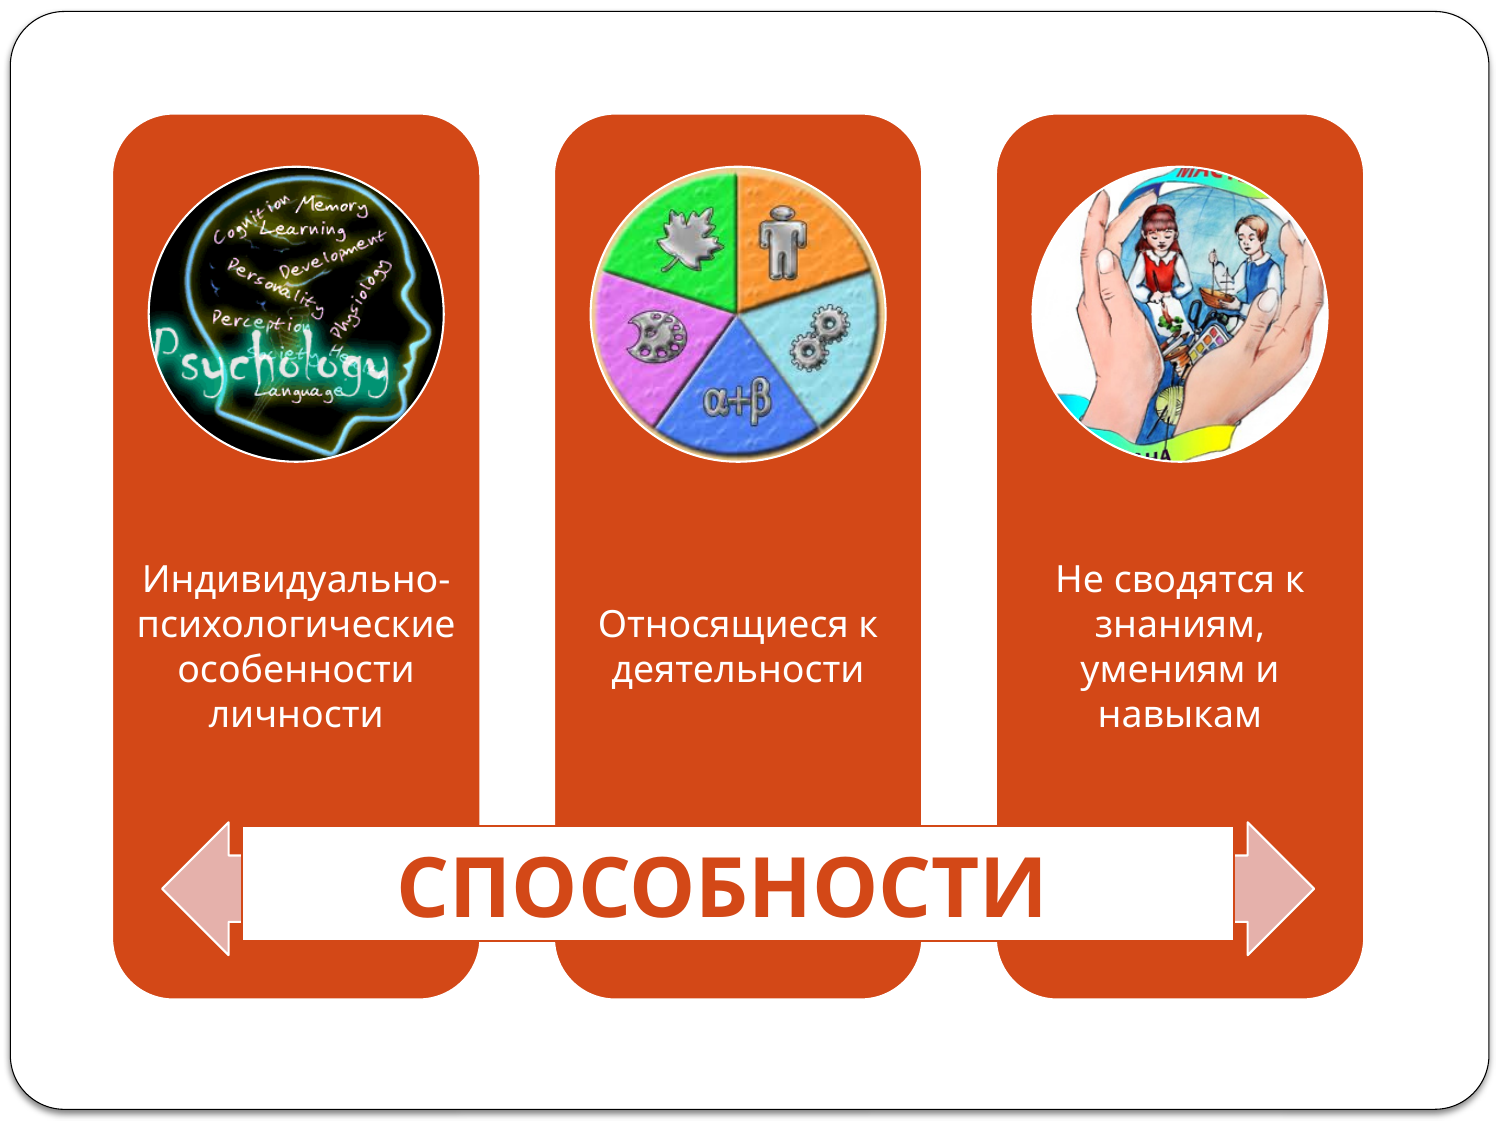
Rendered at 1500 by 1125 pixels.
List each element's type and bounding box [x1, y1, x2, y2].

text_box [111, 113, 1365, 1000]
